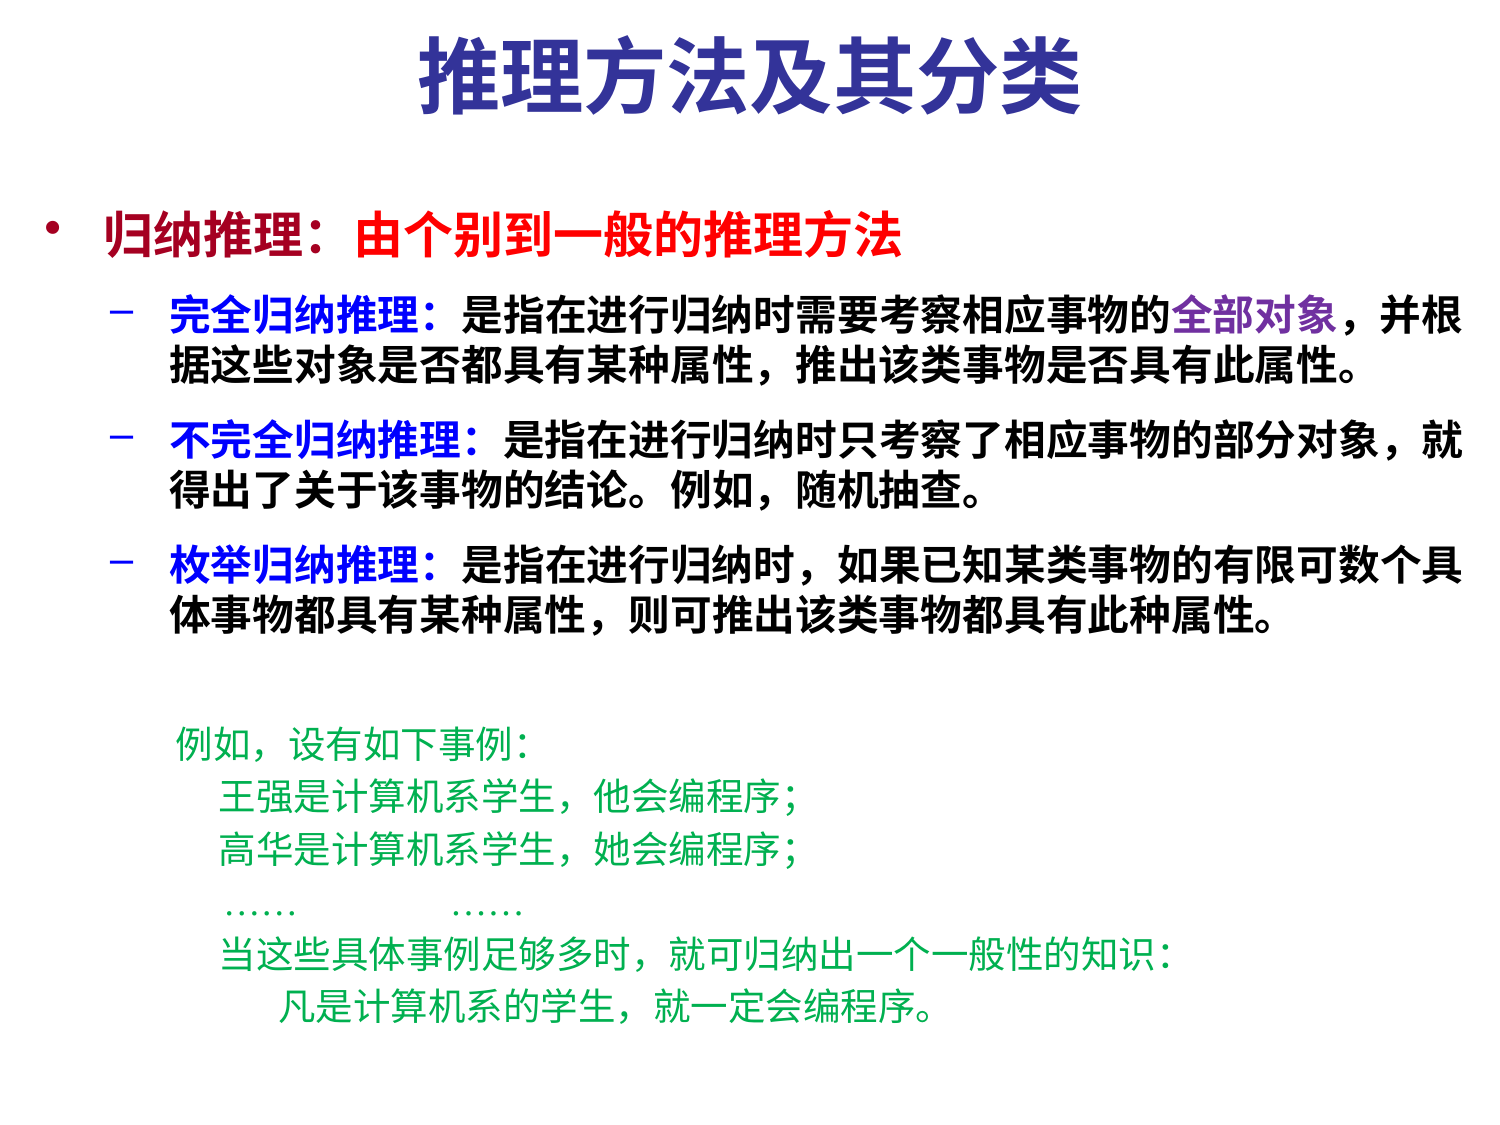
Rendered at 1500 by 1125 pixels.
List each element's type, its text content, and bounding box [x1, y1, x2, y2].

list 归纳推理：由个别到一般的推理方法 完全归纳推理：是指在进行归纳时需要考察相应事物的全部对象，并根据这些对象是否都具有某种属性，推出该类事物是否具有此属性。 不完全归纳推理：是指在进行归纳时只考察了相应事物的部分对象，就得出了关于该事物的结论。例如，随机抽查。 枚举归纳推理：是指在进行归纳时，如果已知某类事物的有限可数个具体事物都具有某种属性，则可推出该类事物都具有此种属性。 例如，设有如下事例： 王强是计算机系学生，他会编程序； 高华是计算机系学生，她会编程序； …… …… 当这些具体事例足够多时，就可归纳出一个一般性的知识： 凡是计算机系的学生，就一定会编程序。 [29, 196, 1500, 1066]
title 推理方法及其分类 [75, 0, 1425, 149]
